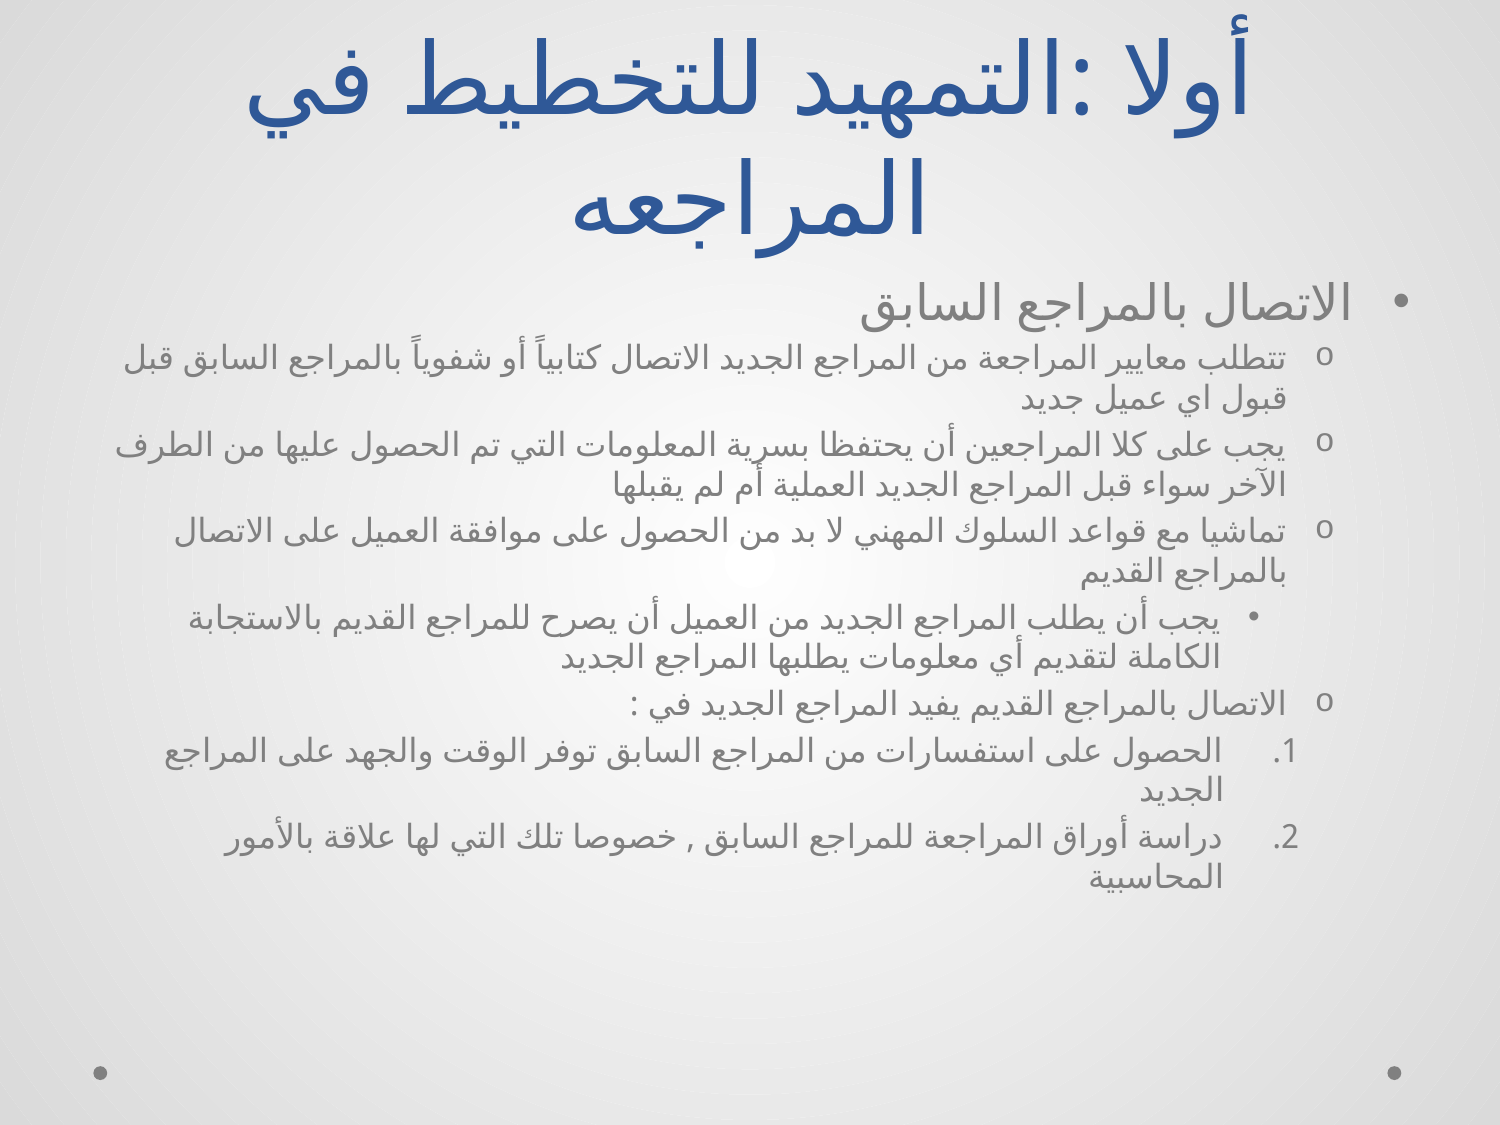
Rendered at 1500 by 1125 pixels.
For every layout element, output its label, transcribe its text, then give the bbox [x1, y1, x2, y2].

title أولا :التمهيد للتخطيط في المراجعه [75, 0, 1425, 262]
list الاتصال بالمراجع السابق تتطلب معايير المراجعة من المراجع الجديد الاتصال كتابياً أو شفوياً بالمراجع السابق قبل قبول اي عميل جديد يجب على كلا المراجعين أن يحتفظا بسرية المعلومات التي تم الحصول عليها من الطرف الآخر سواء قبل المراجع الجديد العملية أم لم يقبلها تماشيا مع قواعد السلوك المهني لا بد من الحصول على موافقة العميل على الاتصال بالمراجع القديم يجب أن يطلب المراجع الجديد من العميل أن يصرح للمراجع القديم بالاستجابة الكاملة لتقديم أي معلومات يطلبها المراجع الجديد الاتصال بالمراجع القديم يفيد المراجع الجديد في : الحصول على استفسارات من المراجع السابق توفر الوقت والجهد على المراجع الجديد دراسة أوراق المراجعة للمراجع السابق , خصوصا تلك التي لها علاقة بالأمور المحاسبية [75, 262, 1425, 1005]
